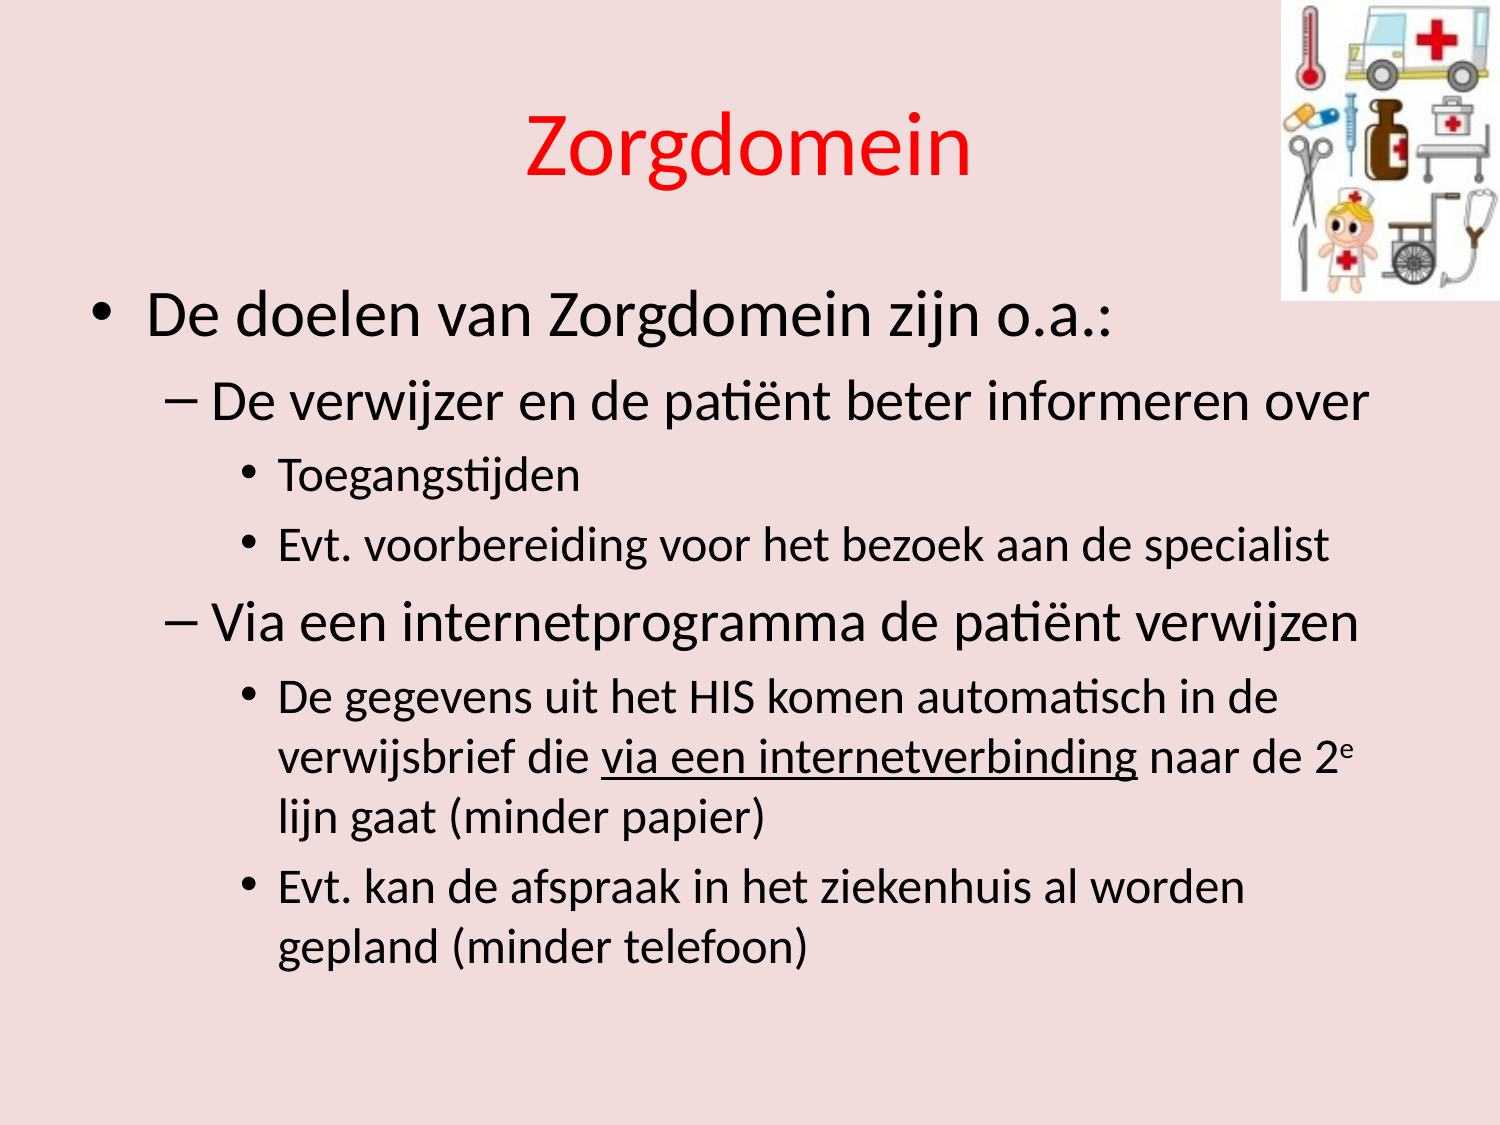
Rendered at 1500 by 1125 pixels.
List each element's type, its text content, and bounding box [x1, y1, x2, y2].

title Zorgdomein [75, 45, 1276, 233]
list De doelen van Zorgdomein zijn o.a.: De verwijzer en de patiënt beter informeren over Toegangstijden Evt. voorbereiding voor het bezoek aan de specialist Via een internetprogramma de patiënt verwijzen De gegevens uit het HIS komen automatisch in de verwijsbrief die via een internetverbinding naar de 2e lijn gaat (minder papier) Evt. kan de afspraak in het ziekenhuis al worden gepland (minder telefoon) [75, 262, 1425, 1005]
picture [1281, 0, 1500, 301]
